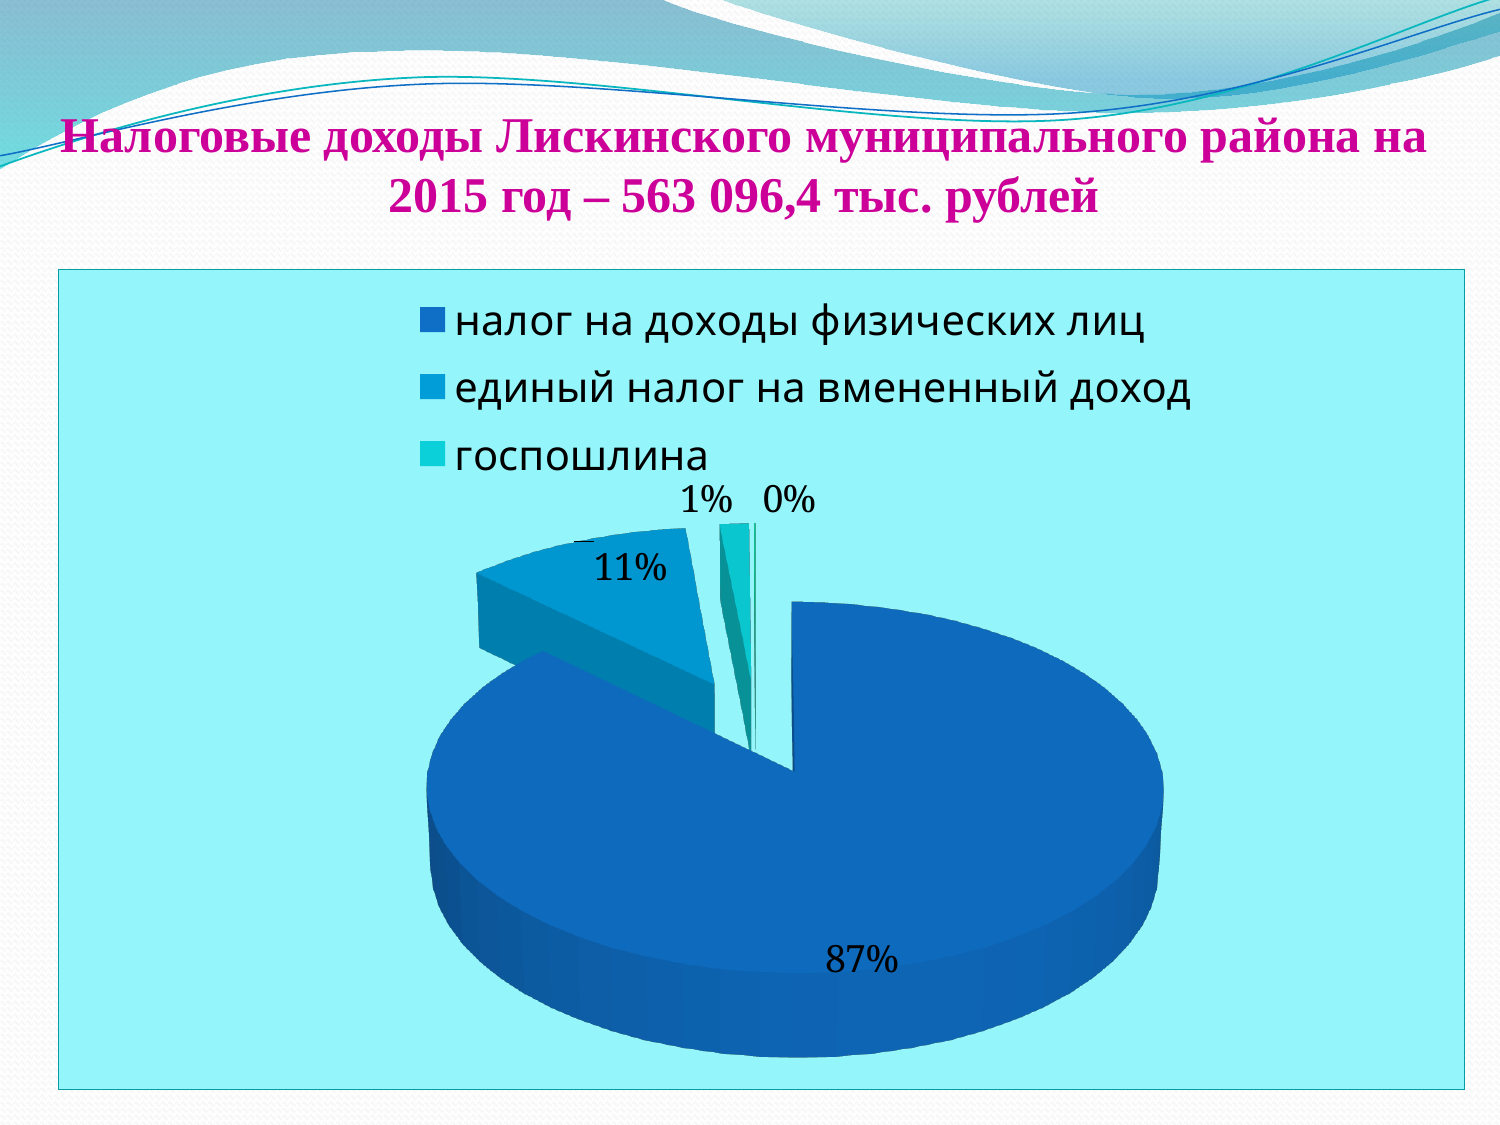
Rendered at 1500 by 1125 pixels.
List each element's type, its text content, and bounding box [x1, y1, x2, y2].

chart [58, 269, 1466, 1091]
title Налоговые доходы Лискинского муниципального района на 2015 год – 563 096,4 тыс. рублей [58, 82, 1430, 223]
